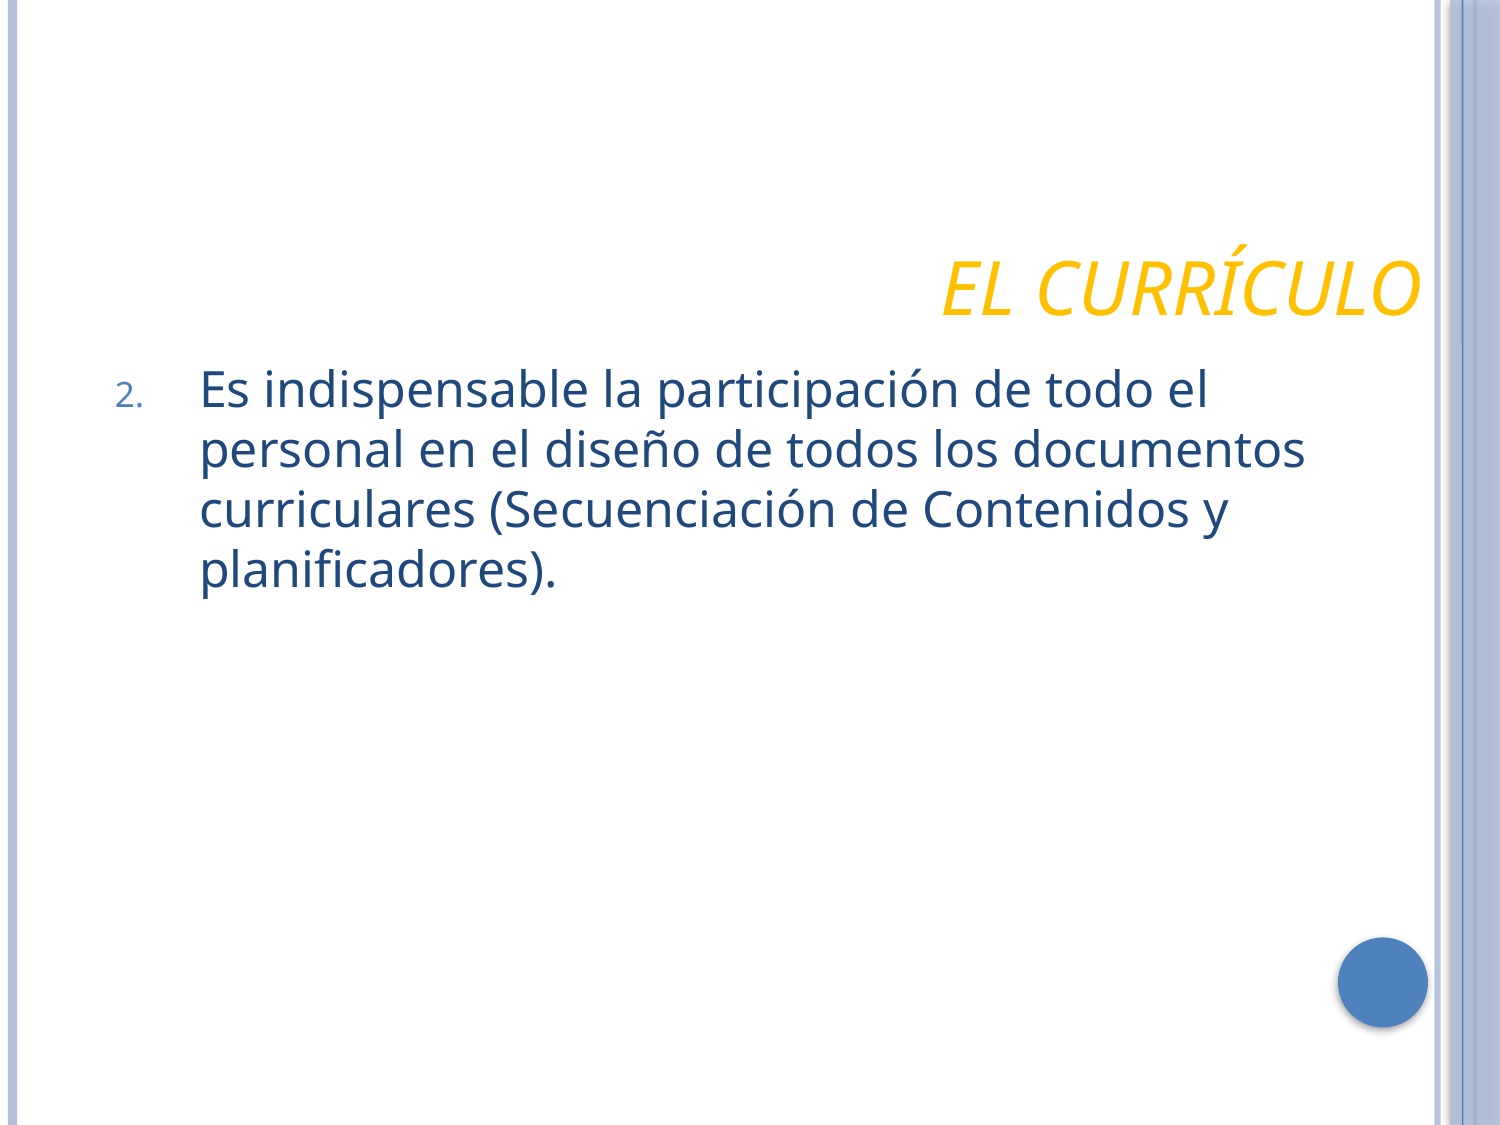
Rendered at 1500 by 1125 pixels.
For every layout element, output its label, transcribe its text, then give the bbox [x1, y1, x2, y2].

list Es indispensable la participación de todo el personal en el diseño de todos los documentos curriculares (Secuenciación de Contenidos y planificadores). [99, 350, 1413, 1038]
title El Currículo [99, 87, 1438, 338]
